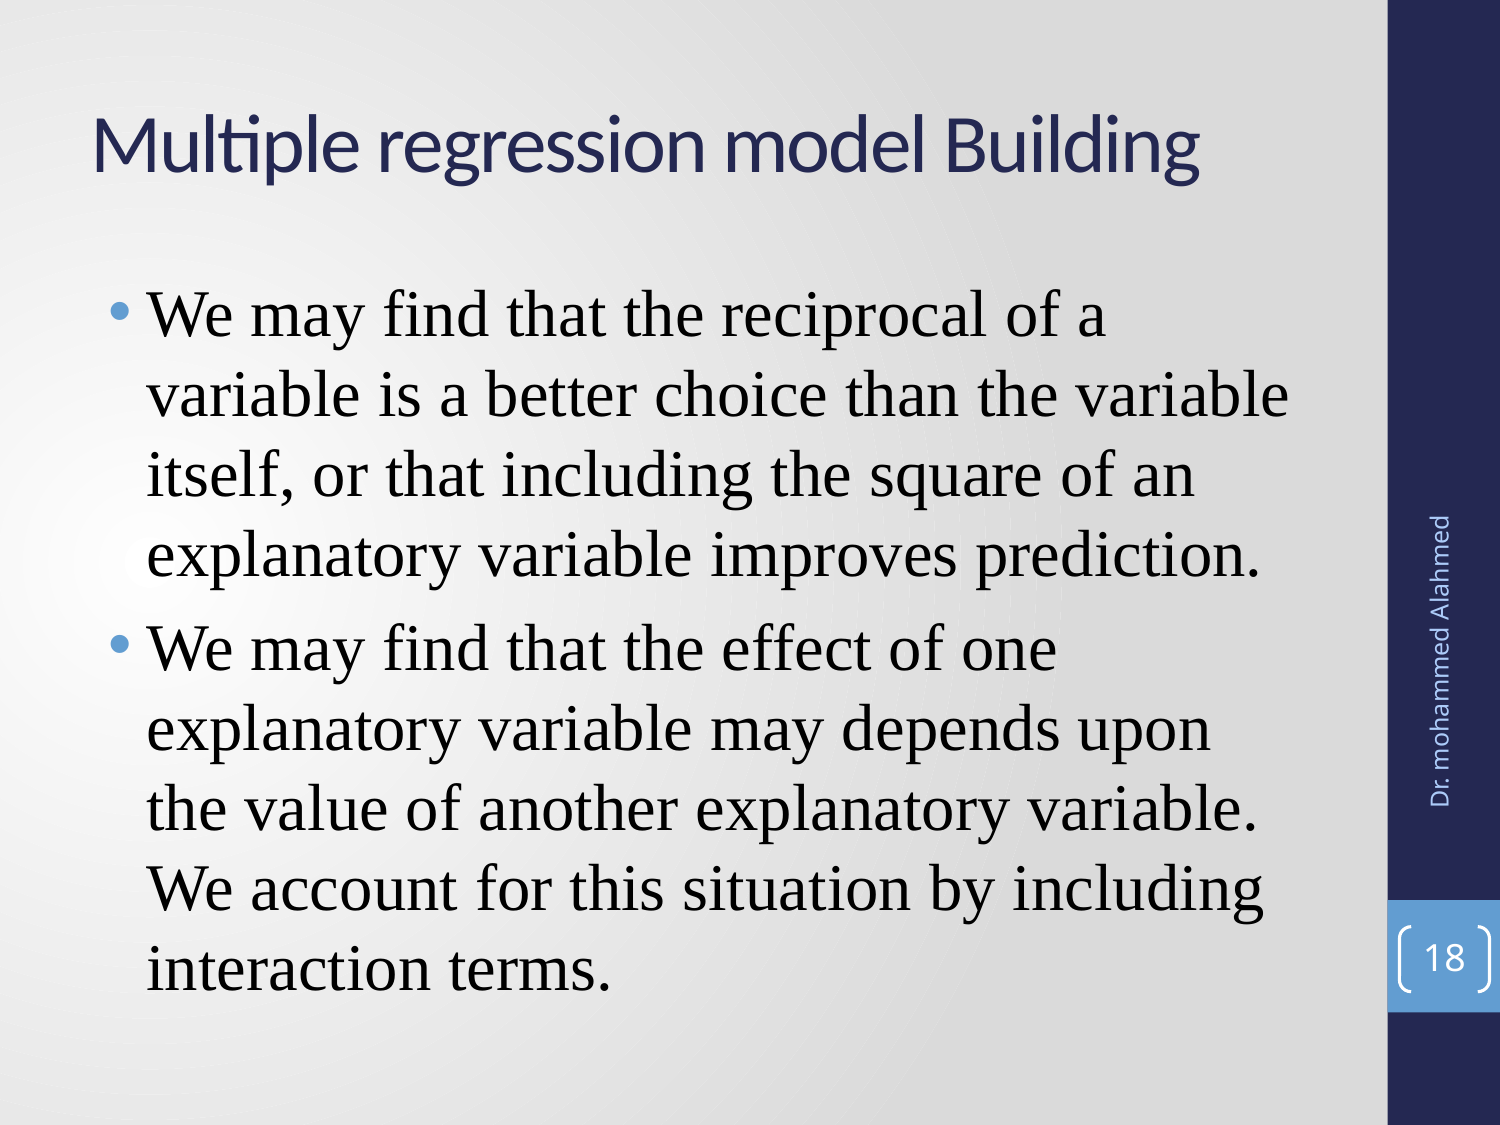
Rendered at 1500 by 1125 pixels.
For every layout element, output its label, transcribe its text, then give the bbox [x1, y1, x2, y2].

slide_number 18 [1397, 925, 1492, 994]
footer Dr. mohammed Alahmed [1408, 500, 1469, 889]
list We may find that the reciprocal of a variable is a better choice than the variable itself, or that including the square of an explanatory variable improves prediction. We may find that the effect of one explanatory variable may depends upon the value of another explanatory variable. We account for this situation by including interaction terms. [75, 262, 1325, 1050]
title Multiple regression model Building [75, 45, 1325, 233]
